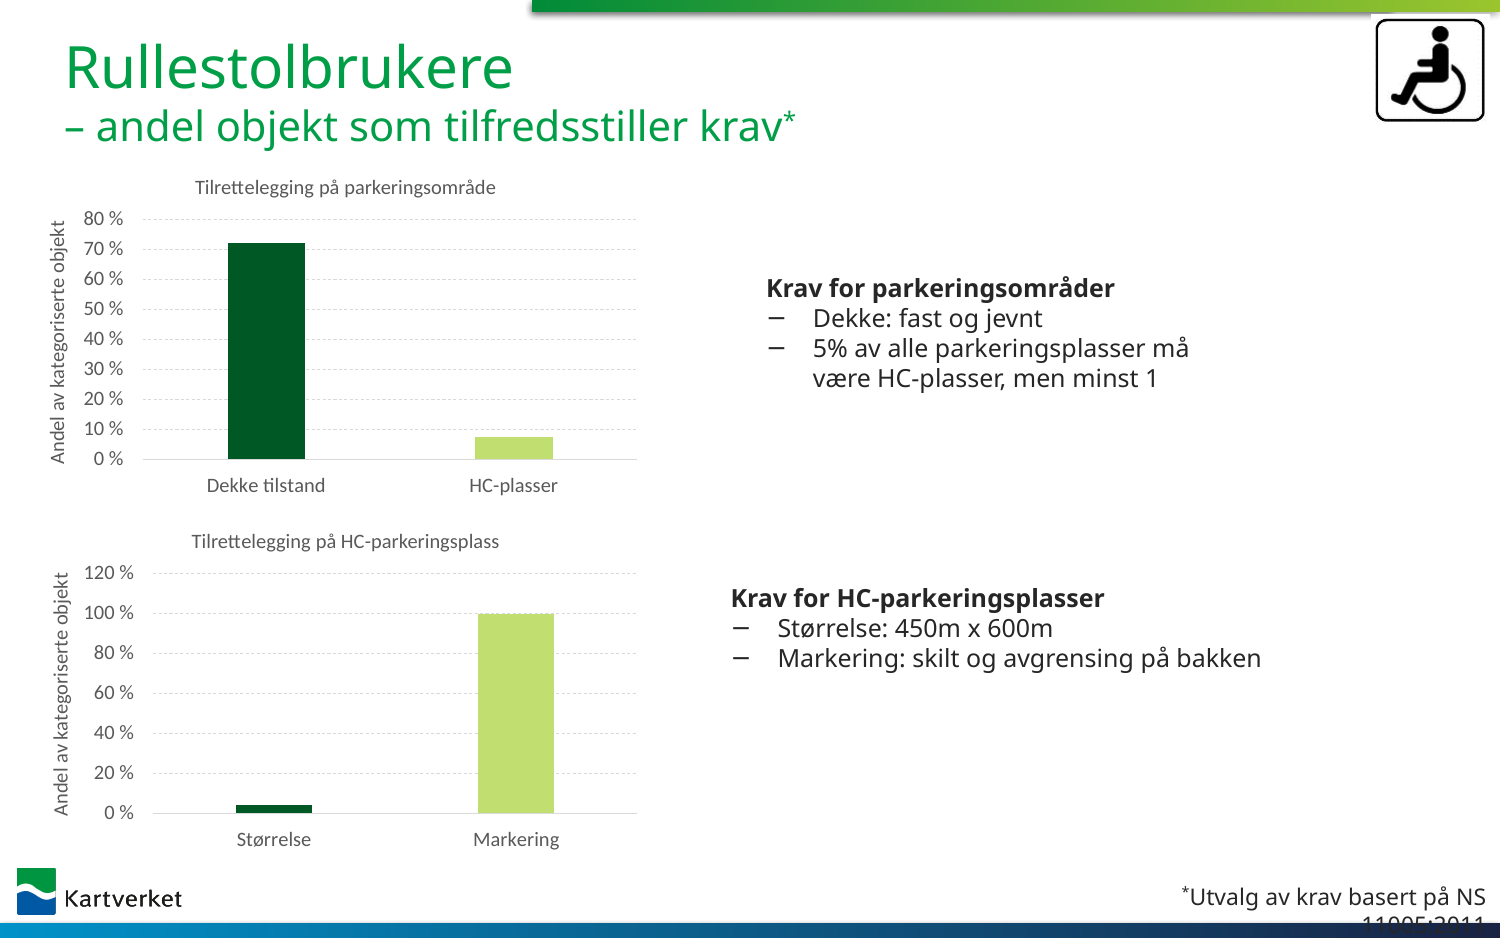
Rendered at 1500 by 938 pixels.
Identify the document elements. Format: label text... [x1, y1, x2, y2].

text_box Krav for parkeringsområder Dekke: fast og jevnt 5% av alle parkeringsplasser må være HC-plasser, men minst 1 [751, 264, 1232, 400]
text_box Krav for HC-parkeringsplasser Størrelse: 450m x 600m Markering: skilt og avgrensing på bakken [715, 574, 1278, 680]
picture [41, 520, 650, 859]
text_box *Utvalg av krav basert på NS 11005:2011 [1068, 873, 1500, 938]
text_box Rullestolbrukere – andel objekt som tilfredsstiller krav* [49, 23, 1431, 158]
picture [1371, 13, 1491, 127]
picture [41, 166, 650, 505]
